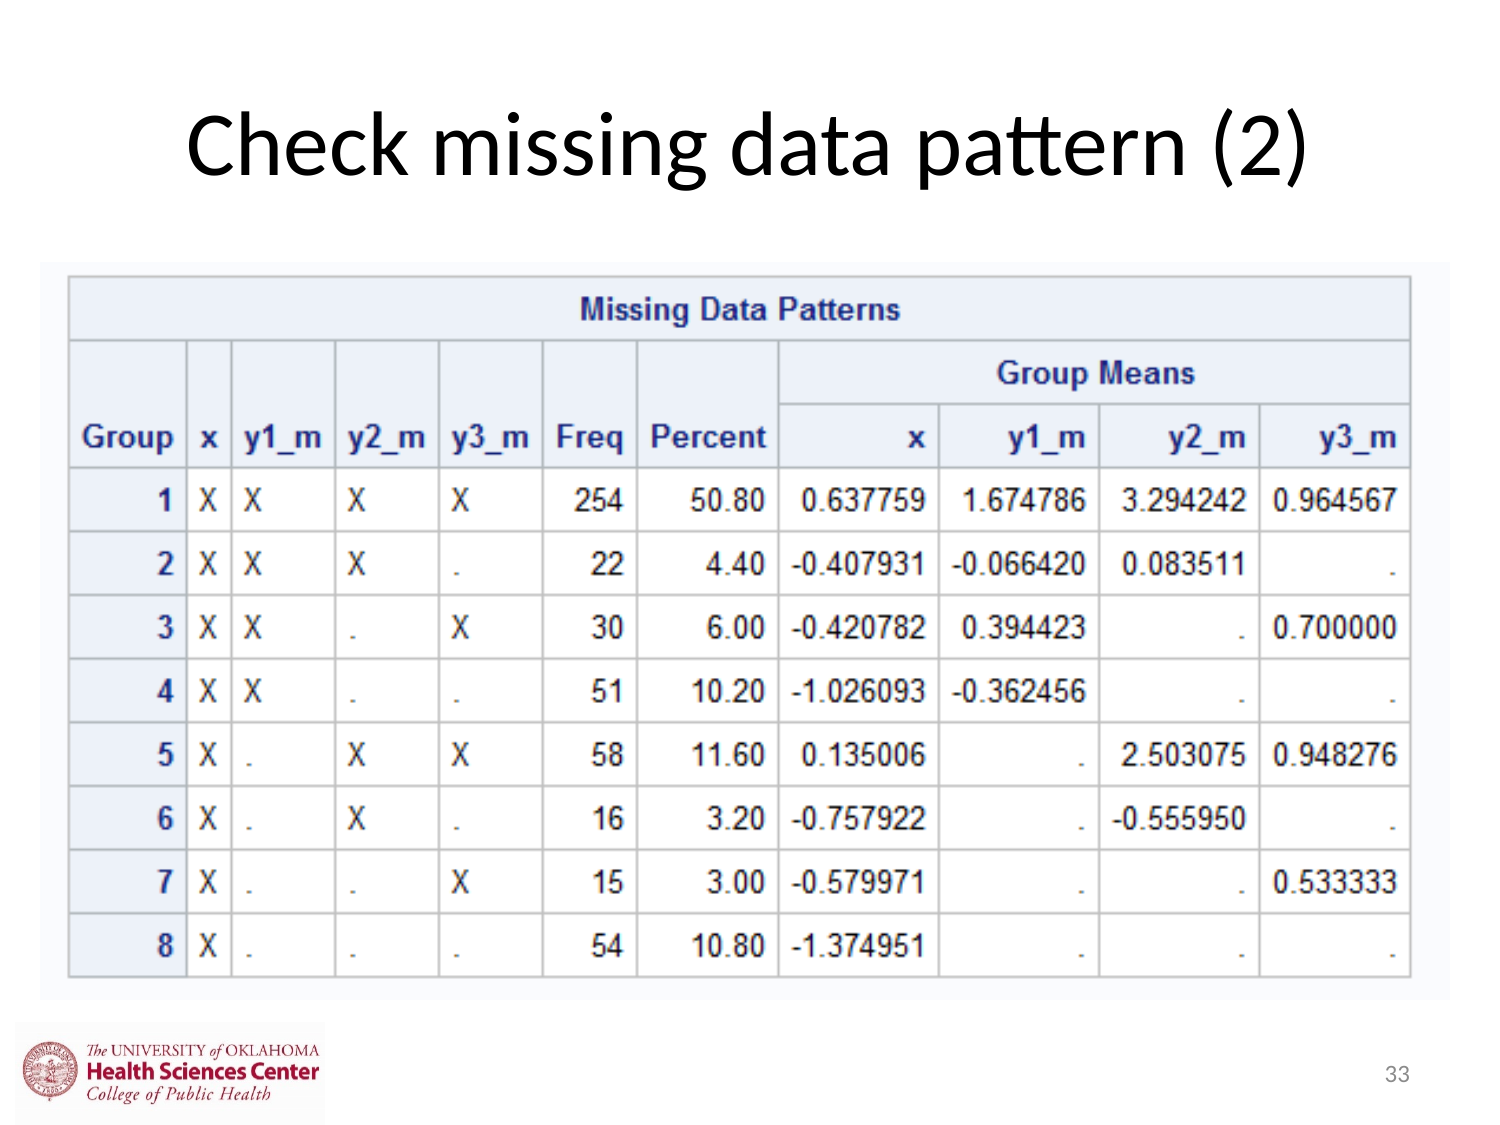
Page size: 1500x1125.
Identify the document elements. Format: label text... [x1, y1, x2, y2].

slide_number 33 [1074, 1042, 1425, 1103]
title Check missing data pattern (2) [75, 45, 1425, 233]
picture [15, 1022, 325, 1125]
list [40, 262, 1450, 1001]
